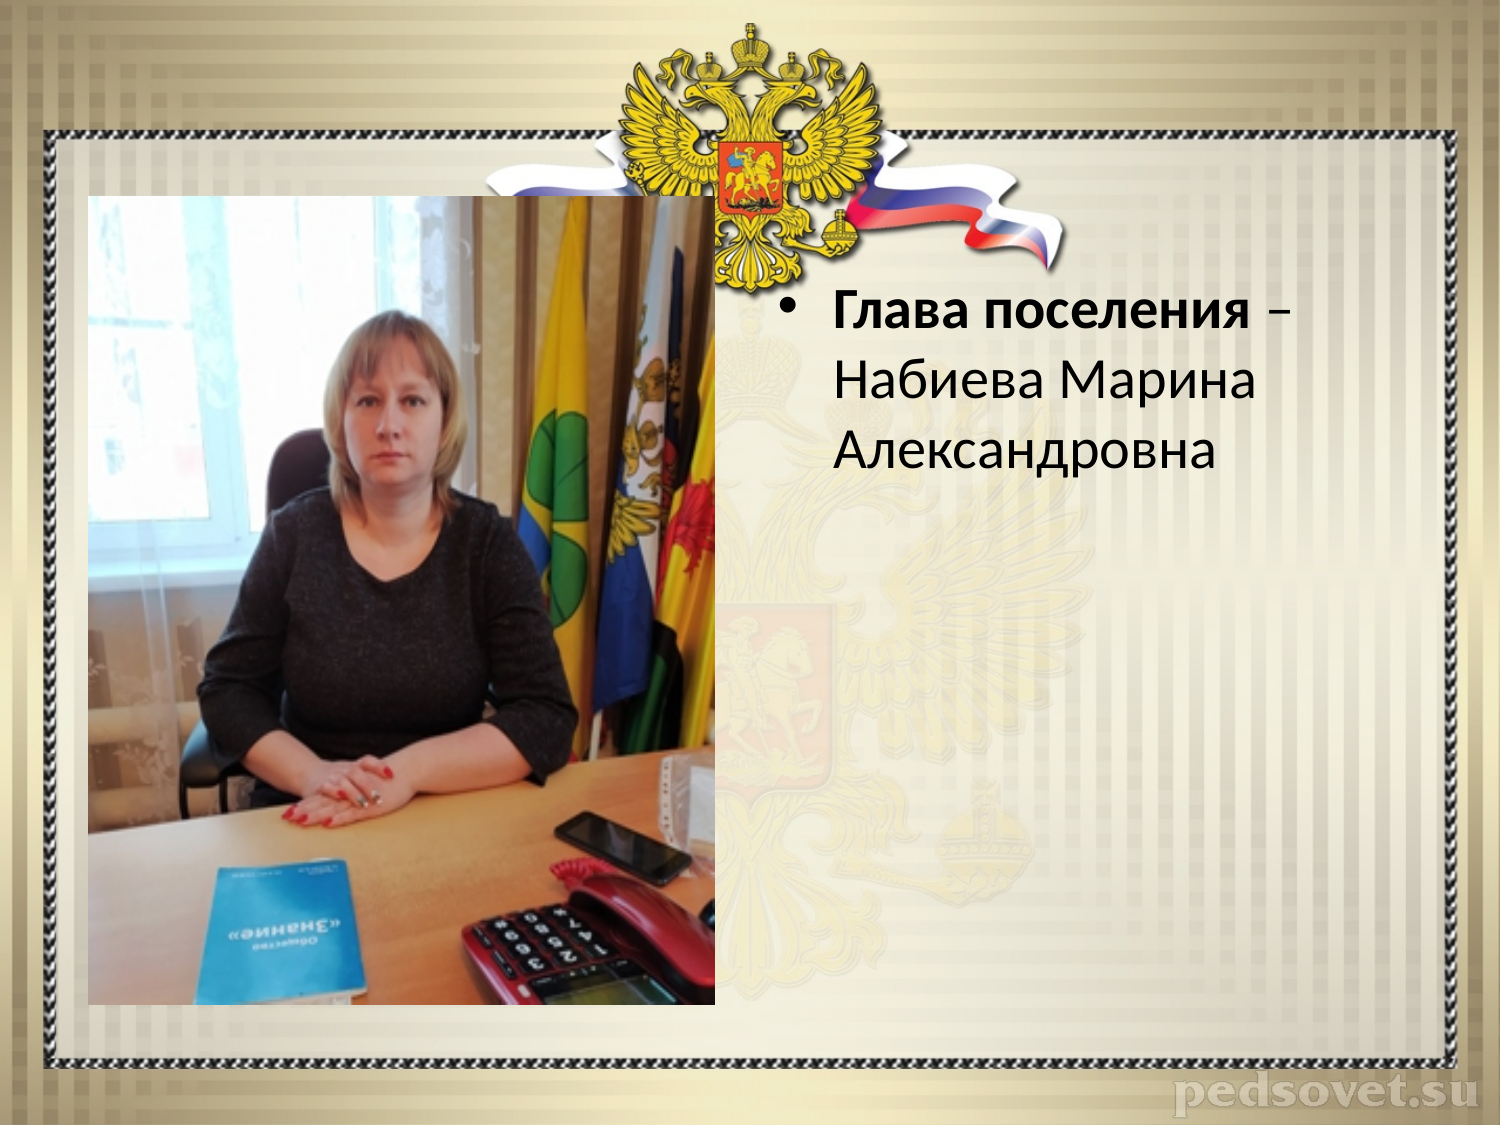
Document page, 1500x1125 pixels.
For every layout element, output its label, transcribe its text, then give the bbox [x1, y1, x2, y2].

picture [0, 0, 1500, 1125]
list Глава поселения – Набиева Марина Александровна [762, 262, 1426, 1006]
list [88, 196, 715, 1006]
